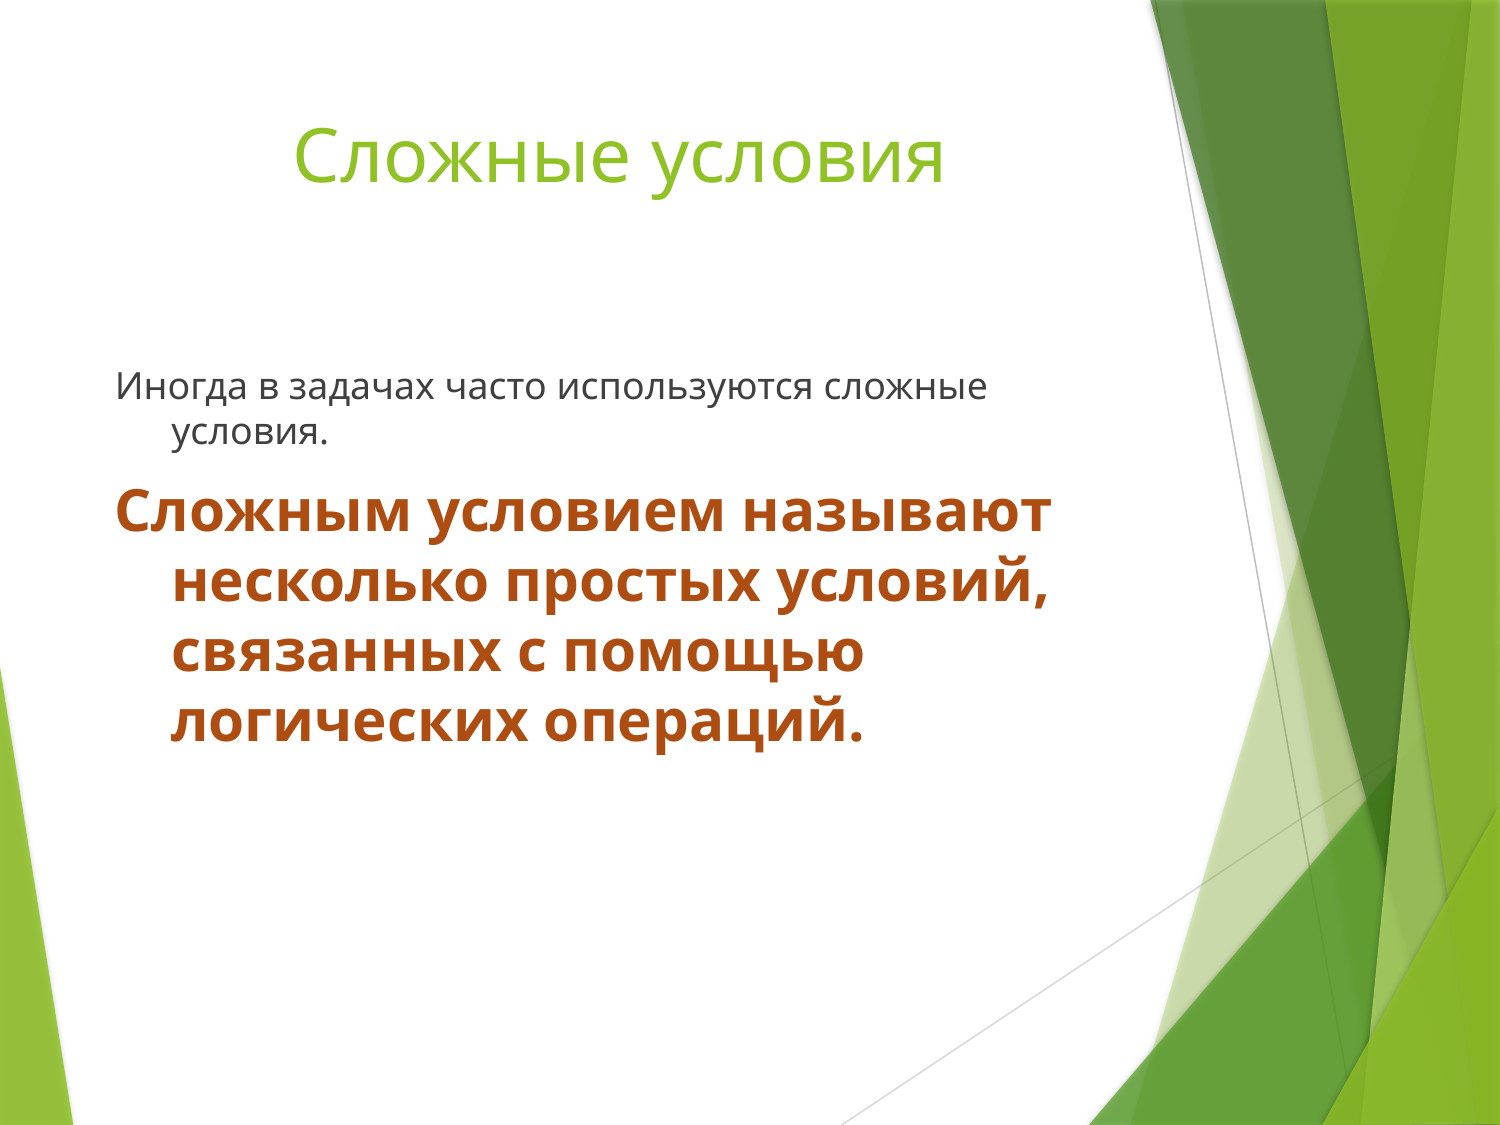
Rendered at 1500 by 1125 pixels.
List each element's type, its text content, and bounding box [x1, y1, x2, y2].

list Иногда в задачах часто используются сложные условия. Сложным условием называют несколько простых условий, связанных с помощью логических операций. [99, 354, 1142, 992]
title Сложные условия [99, 99, 1142, 317]
